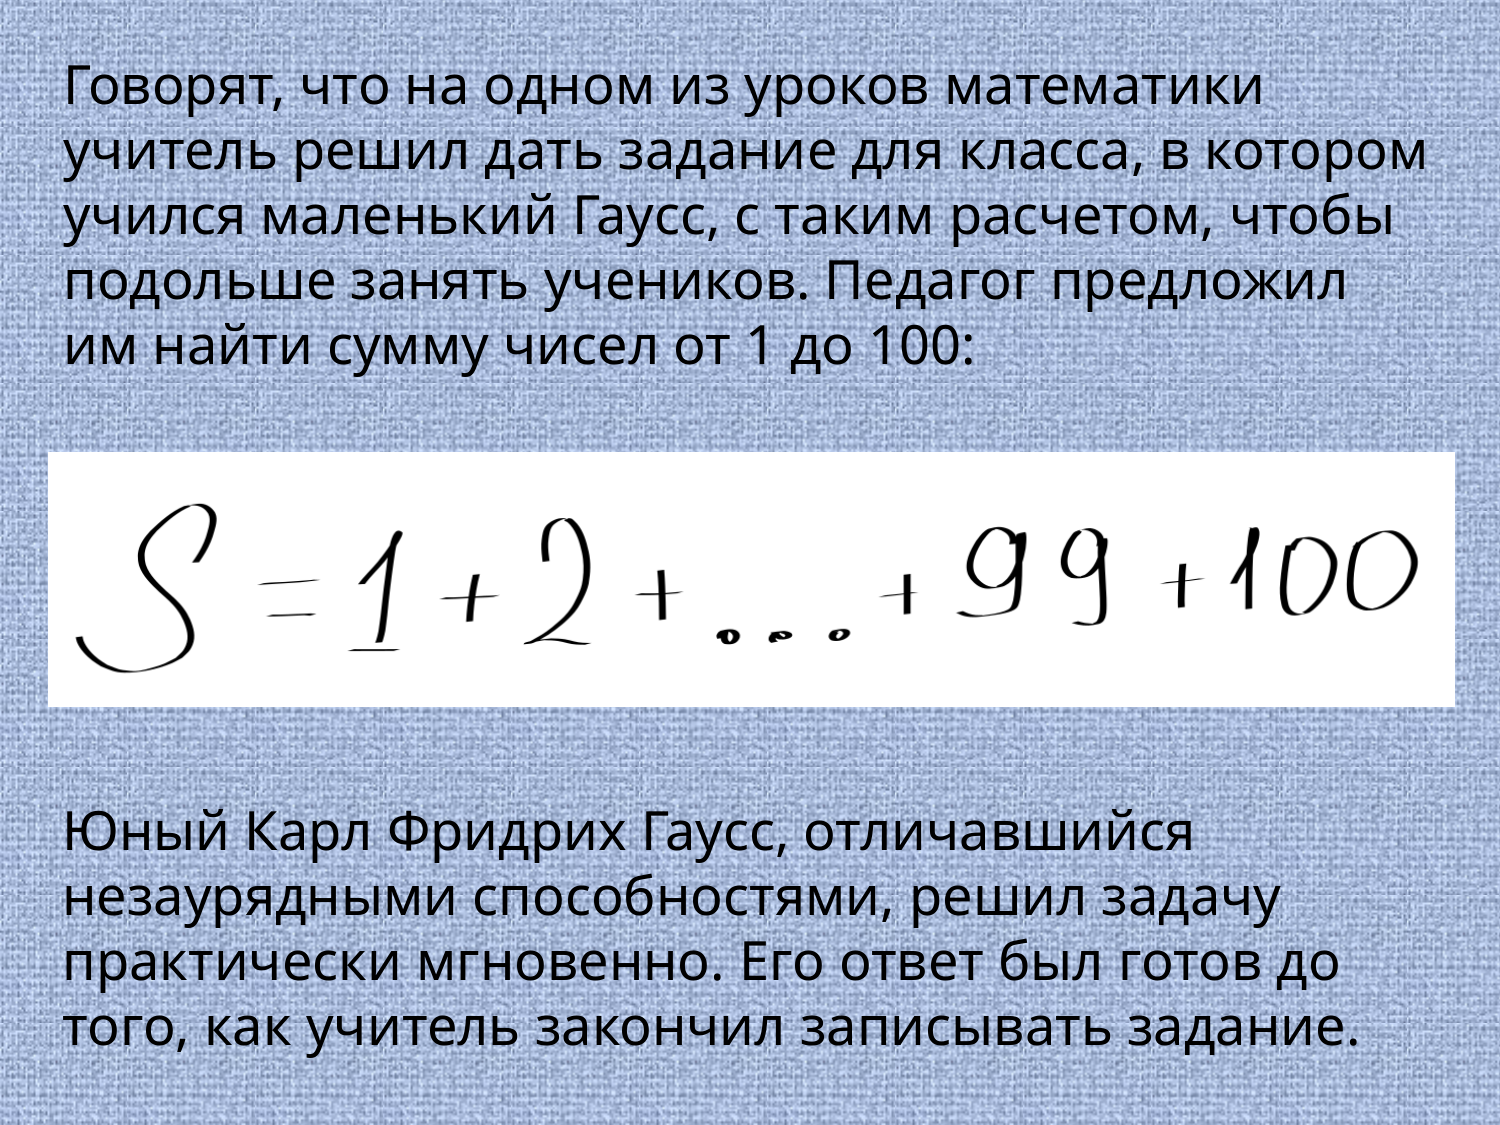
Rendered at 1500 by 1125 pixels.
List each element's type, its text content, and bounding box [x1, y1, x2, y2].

text_box Говорят, что на одном из уроков математики учитель решил дать задание для класса, в котором учился маленький Гаусс, с таким расчетом, чтобы подольше занять учеников. Педагог предложил им найти сумму чисел от 1 до 100: [48, 42, 1455, 383]
text_box Юный Карл Фридрих Гаусс, отличавшийся незаурядными способностями, решил задачу практически мгновенно. Его ответ был готов до того, как учитель закончил записывать задание. [47, 789, 1450, 1064]
picture [48, 452, 1455, 707]
